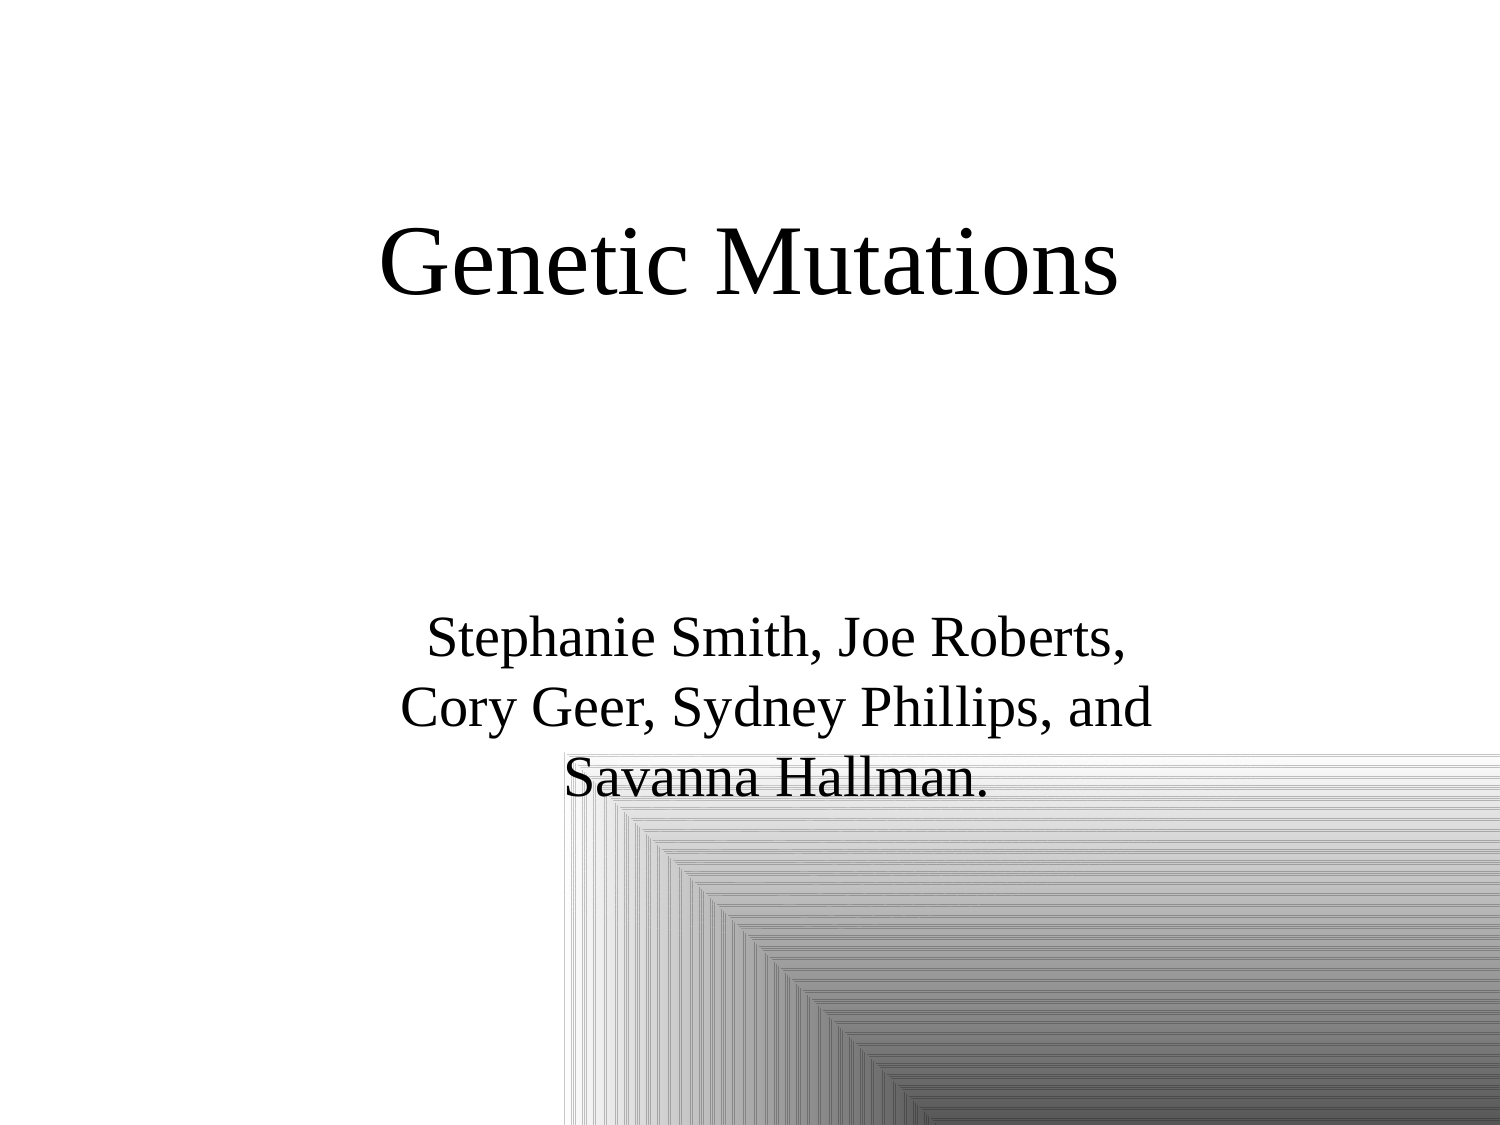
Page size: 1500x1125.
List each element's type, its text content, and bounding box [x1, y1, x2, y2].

subtitle Stephanie Smith, Joe Roberts, Cory Geer, Sydney Phillips, and Savanna Hallman. [346, 590, 1208, 925]
text_box [0, 0, 1500, 1125]
title Genetic Mutations [112, 133, 1388, 376]
